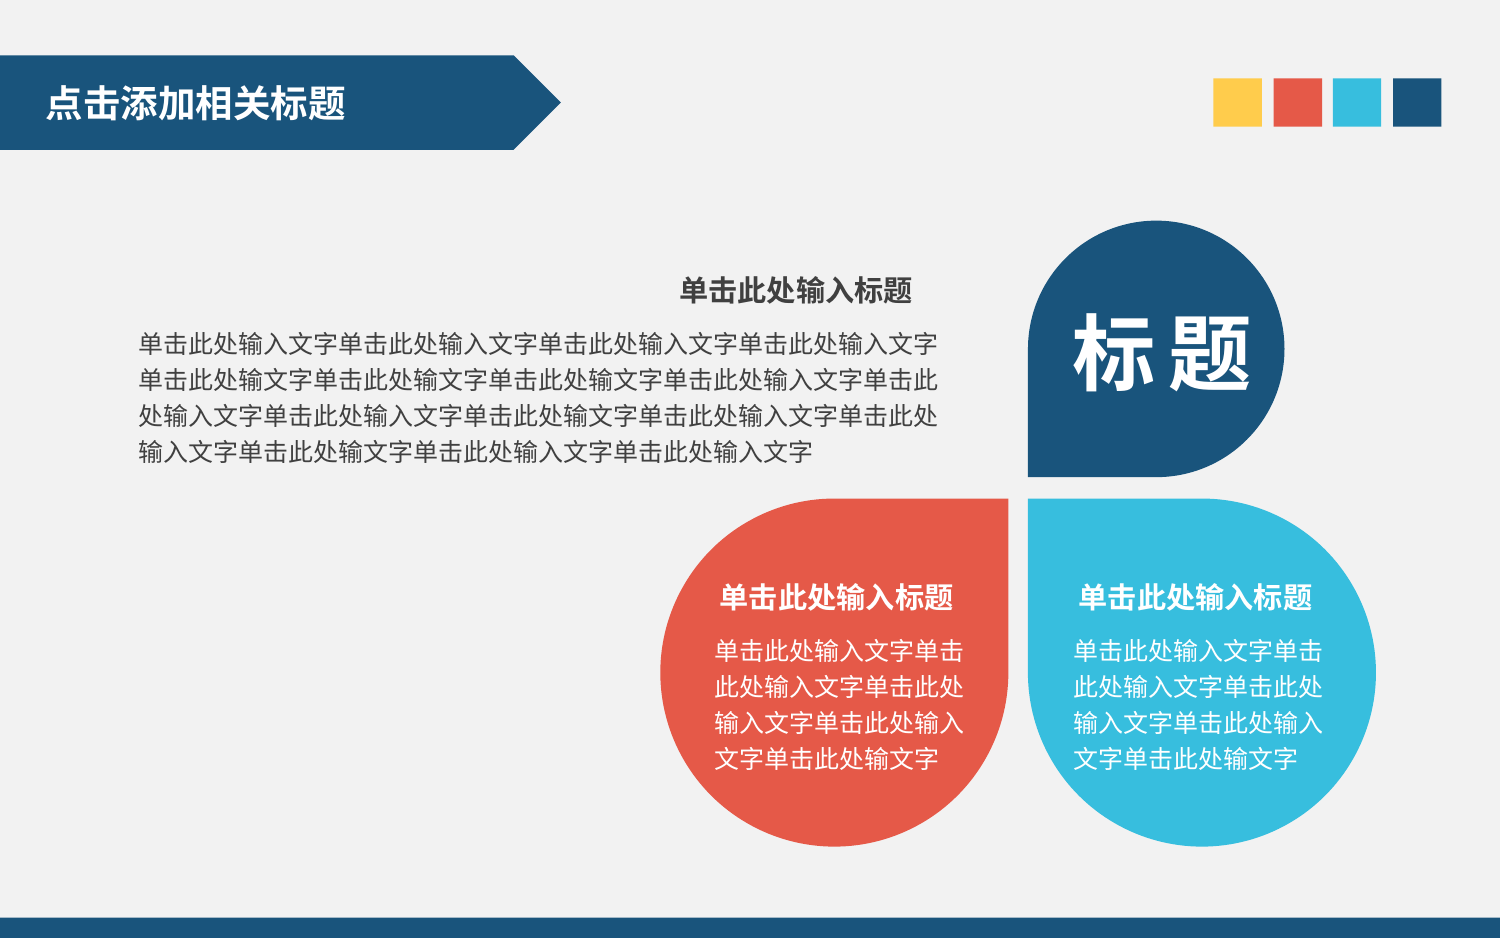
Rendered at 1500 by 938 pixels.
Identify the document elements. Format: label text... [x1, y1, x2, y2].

text_box 单击此处输入标题 [719, 563, 967, 623]
text_box [1272, 76, 1324, 129]
text_box 单击此处输入文字单击此处输入文字单击此处输入文字单击此处输入文字单击此处输文字 [1058, 622, 1346, 781]
text_box 点击添加相关标题 [31, 72, 361, 132]
text_box [1211, 76, 1264, 129]
text_box 单击此处输入标题 [679, 256, 926, 316]
text_box 单击此处输入标题 [1078, 563, 1326, 623]
text_box [0, 53, 564, 152]
text_box 标题 [1058, 293, 1267, 409]
text_box [1025, 218, 1287, 480]
text_box 单击此处输入文字单击此处输入文字单击此处输入文字单击此处输入文字单击此处输文字单击此处输文字单击此处输文字单击此处输入文字单击此处输入文字单击此处输入文字单击此处输文字单击此处输入文字单击此处输入文字单击此处输文字单击此处输入文字单击此处输入文字 [123, 315, 954, 474]
text_box 单击此处输入文字单击此处输入文字单击此处输入文字单击此处输入文字单击此处输文字 [700, 622, 987, 781]
text_box [1025, 496, 1379, 775]
text_box [1391, 76, 1444, 129]
text_box [0, 915, 1500, 938]
text_box [1331, 76, 1383, 129]
text_box [658, 496, 1011, 849]
text_box [1063, 781, 1341, 849]
